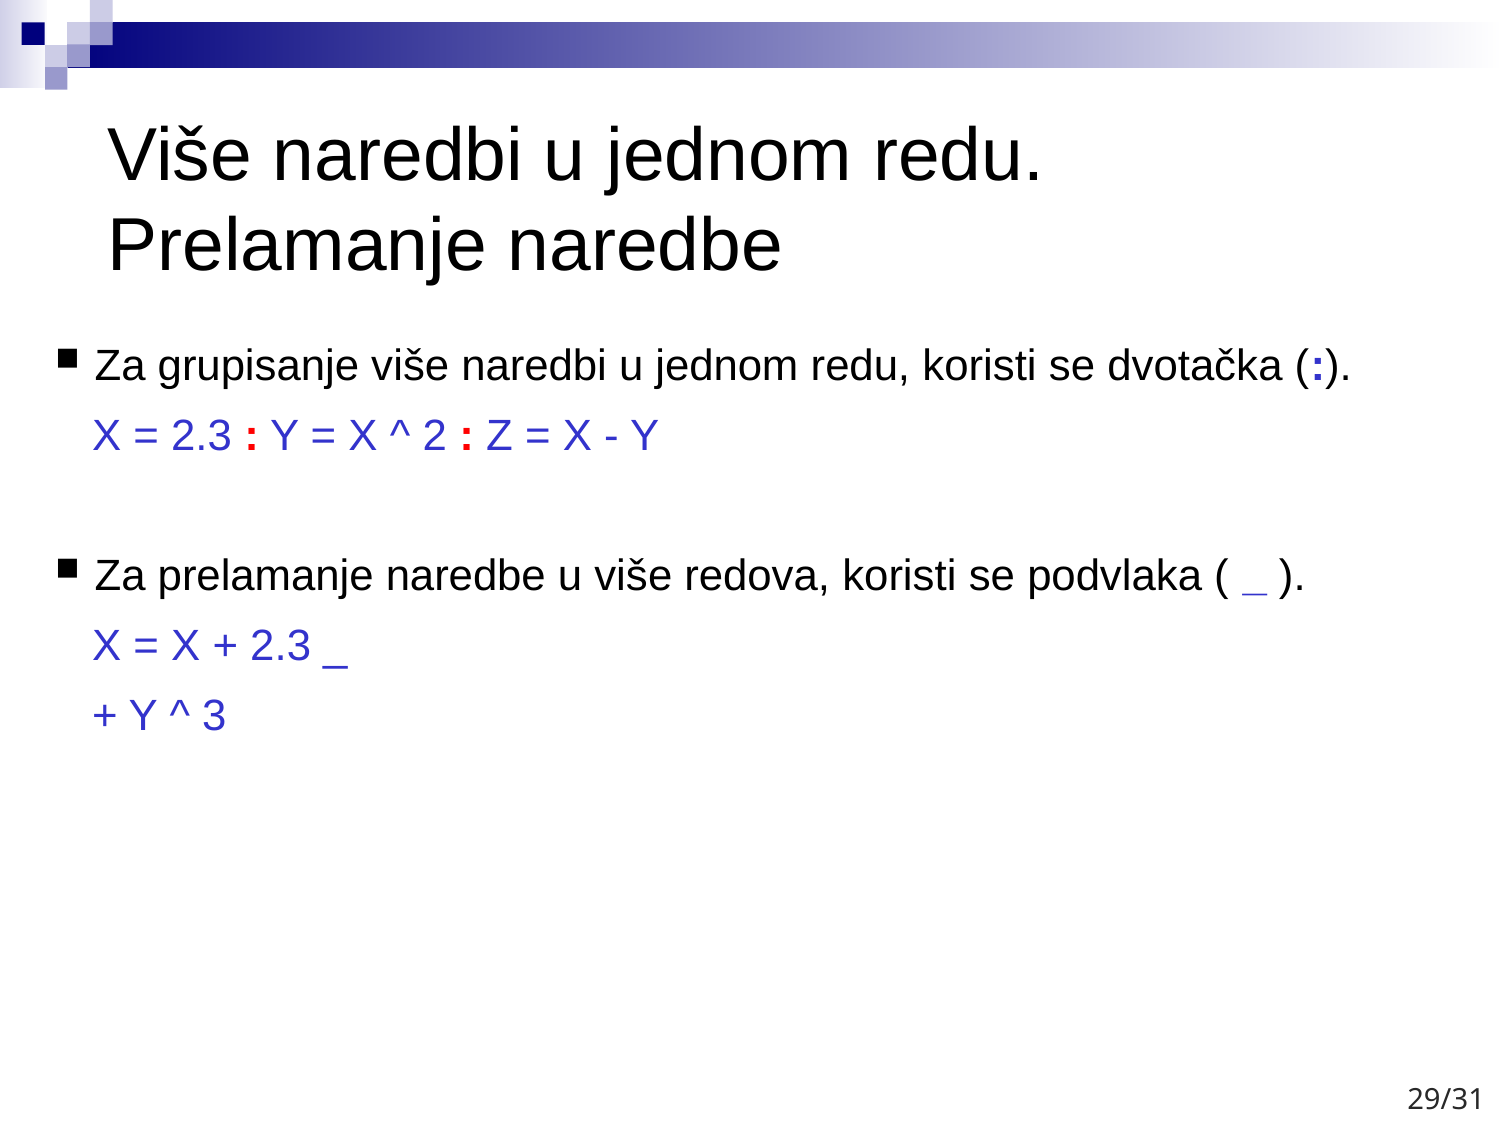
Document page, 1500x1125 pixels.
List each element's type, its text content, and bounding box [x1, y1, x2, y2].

text_box Za grupisanje više naredbi u jednom redu, koristi se dvotačka (:). X = 2.3 : Y = X ^ 2 : Z = X - Y Za prelamanje naredbe u više redova, koristi se podvlaka ( _ ). X = X + 2.3 _ + Y ^ 3 [40, 329, 1436, 747]
text_box 29/31 [1374, 1072, 1500, 1123]
title Više naredbi u jednom redu. Prelamanje naredbe [92, 98, 1079, 293]
